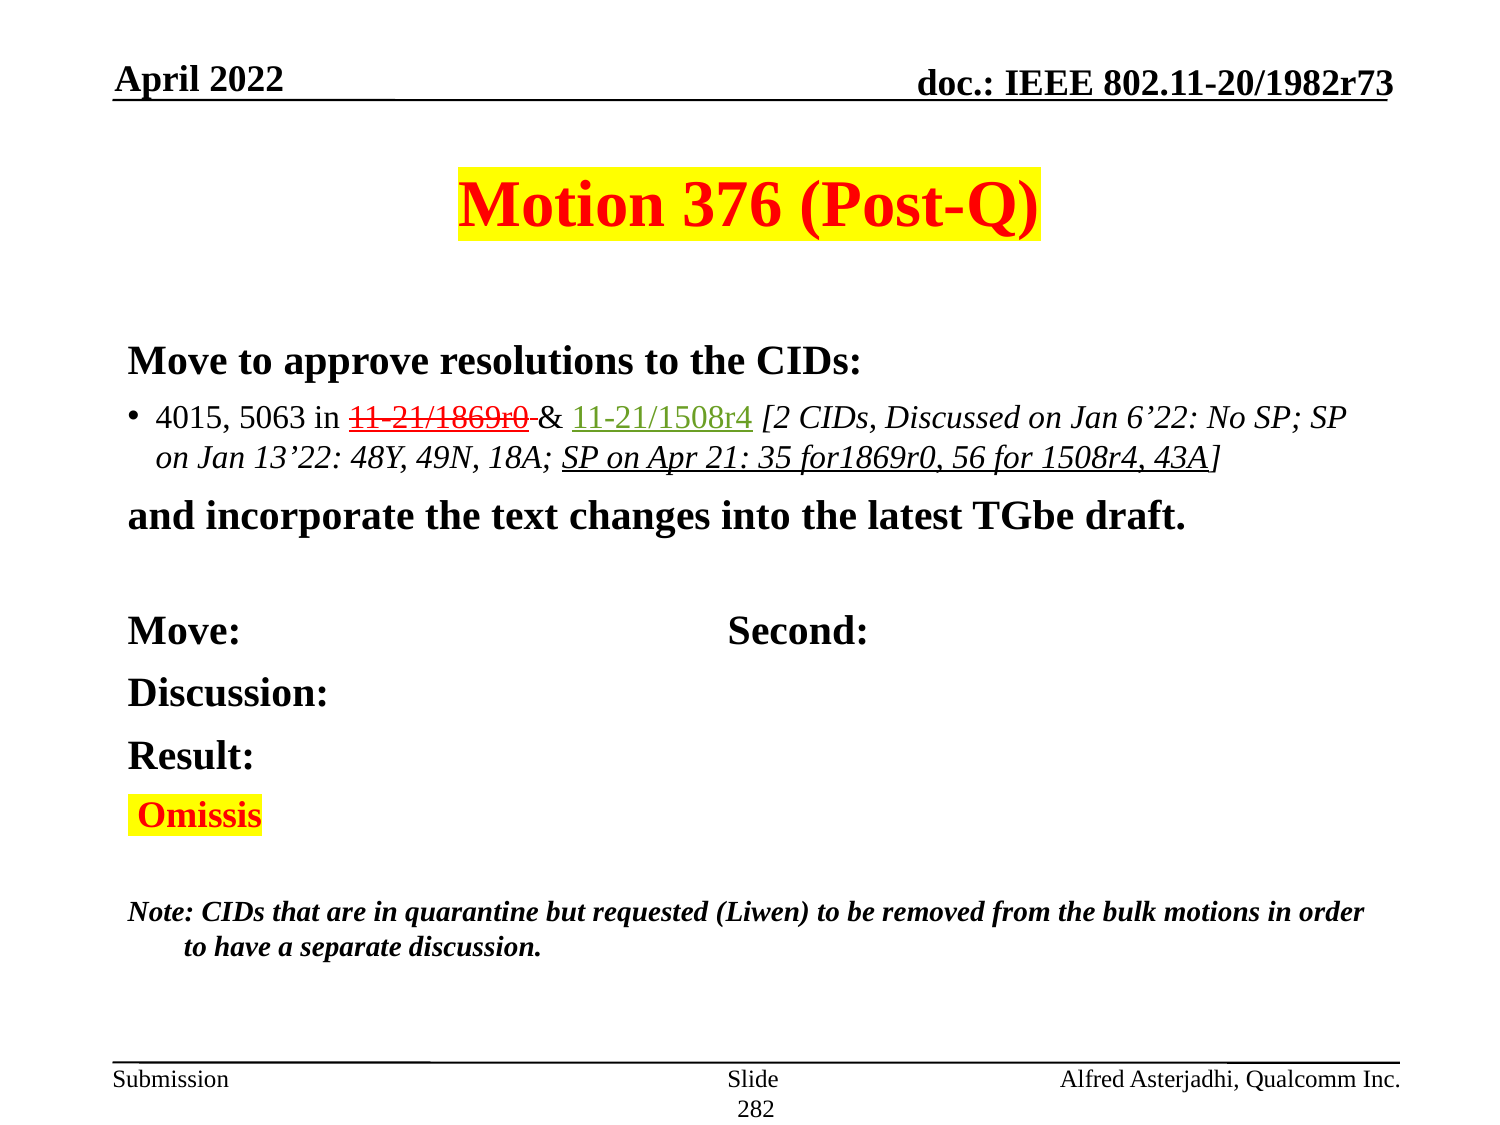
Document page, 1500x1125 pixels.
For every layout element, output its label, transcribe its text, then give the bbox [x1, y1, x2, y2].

title Motion 376 (Post-Q) [112, 112, 1388, 288]
footer Alfred Asterjadhi, Qualcomm Inc. [878, 1061, 1402, 1093]
list Move to approve resolutions to the CIDs: 4015, 5063 in 11-21/1869r0 & 11-21/1508r4 [2 CIDs, Discussed on Jan 6’22: No SP; SP on Jan 13’22: 48Y, 49N, 18A; SP on Apr 21: 35 for1869r0, 56 for 1508r4, 43A] and incorporate the text changes into the latest TGbe draft. Move: Second: Discussion: Result: Omissis Note: CIDs that are in quarantine but requested (Liwen) to be removed from the bulk motions in order to have a separate discussion. [112, 324, 1388, 1000]
slide_number Slide 282 [712, 1061, 800, 1123]
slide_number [114, 54, 423, 100]
